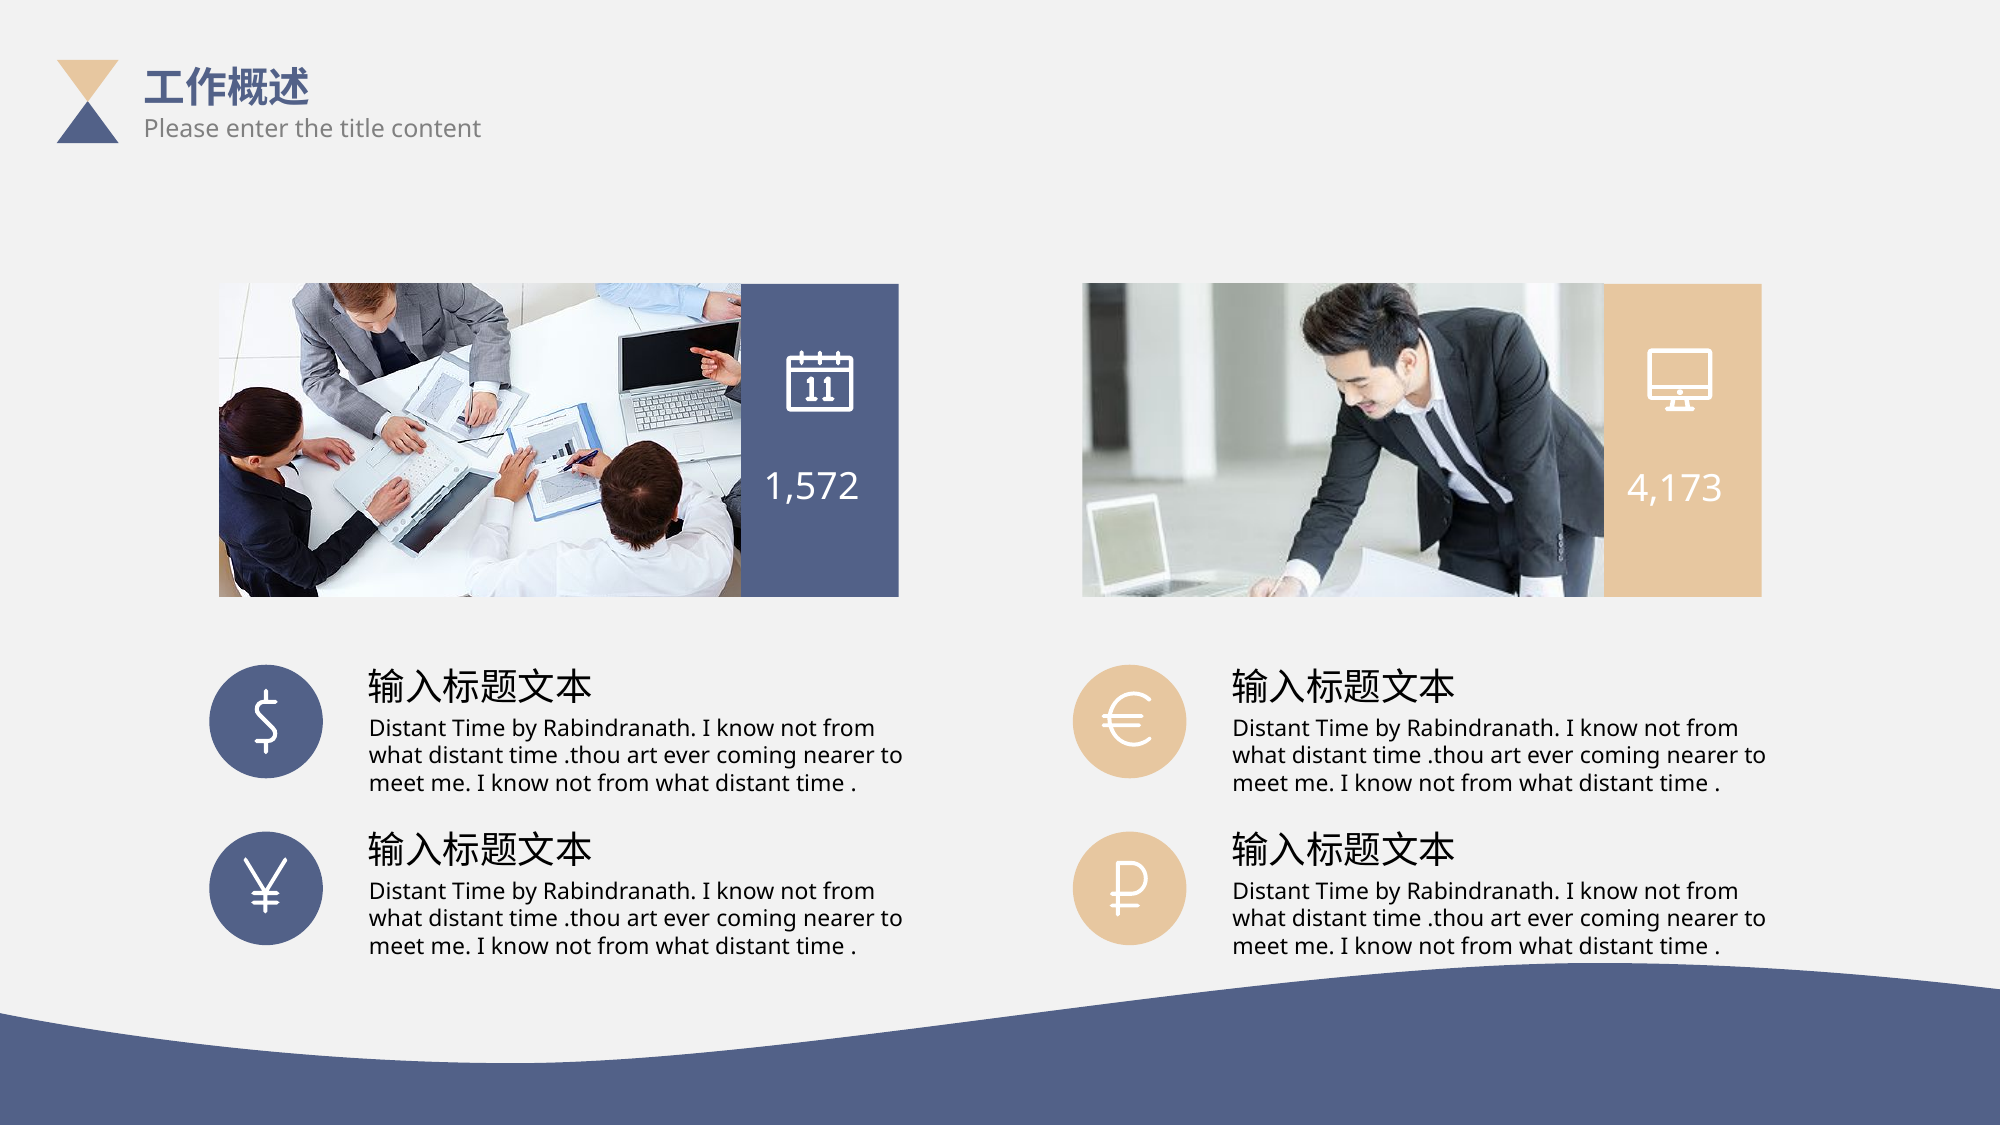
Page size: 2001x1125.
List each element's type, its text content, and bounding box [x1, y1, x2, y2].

picture [219, 283, 741, 597]
text_box [1071, 663, 1188, 780]
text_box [1648, 349, 1712, 411]
text_box [1102, 692, 1151, 746]
text_box 4,173 [1612, 456, 1748, 517]
picture [1082, 283, 1605, 597]
text_box 1,572 [748, 454, 884, 515]
text_box [255, 690, 277, 753]
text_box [1216, 818, 1802, 968]
text_box [1603, 283, 1763, 598]
text_box [740, 283, 900, 598]
text_box [0, 968, 2000, 1125]
text_box [208, 830, 324, 947]
text_box [244, 858, 287, 912]
text_box [1071, 830, 1188, 947]
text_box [56, 52, 525, 151]
text_box [208, 663, 324, 780]
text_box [1216, 656, 1802, 805]
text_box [352, 818, 939, 968]
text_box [787, 351, 853, 411]
text_box [1111, 861, 1147, 916]
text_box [352, 656, 939, 805]
